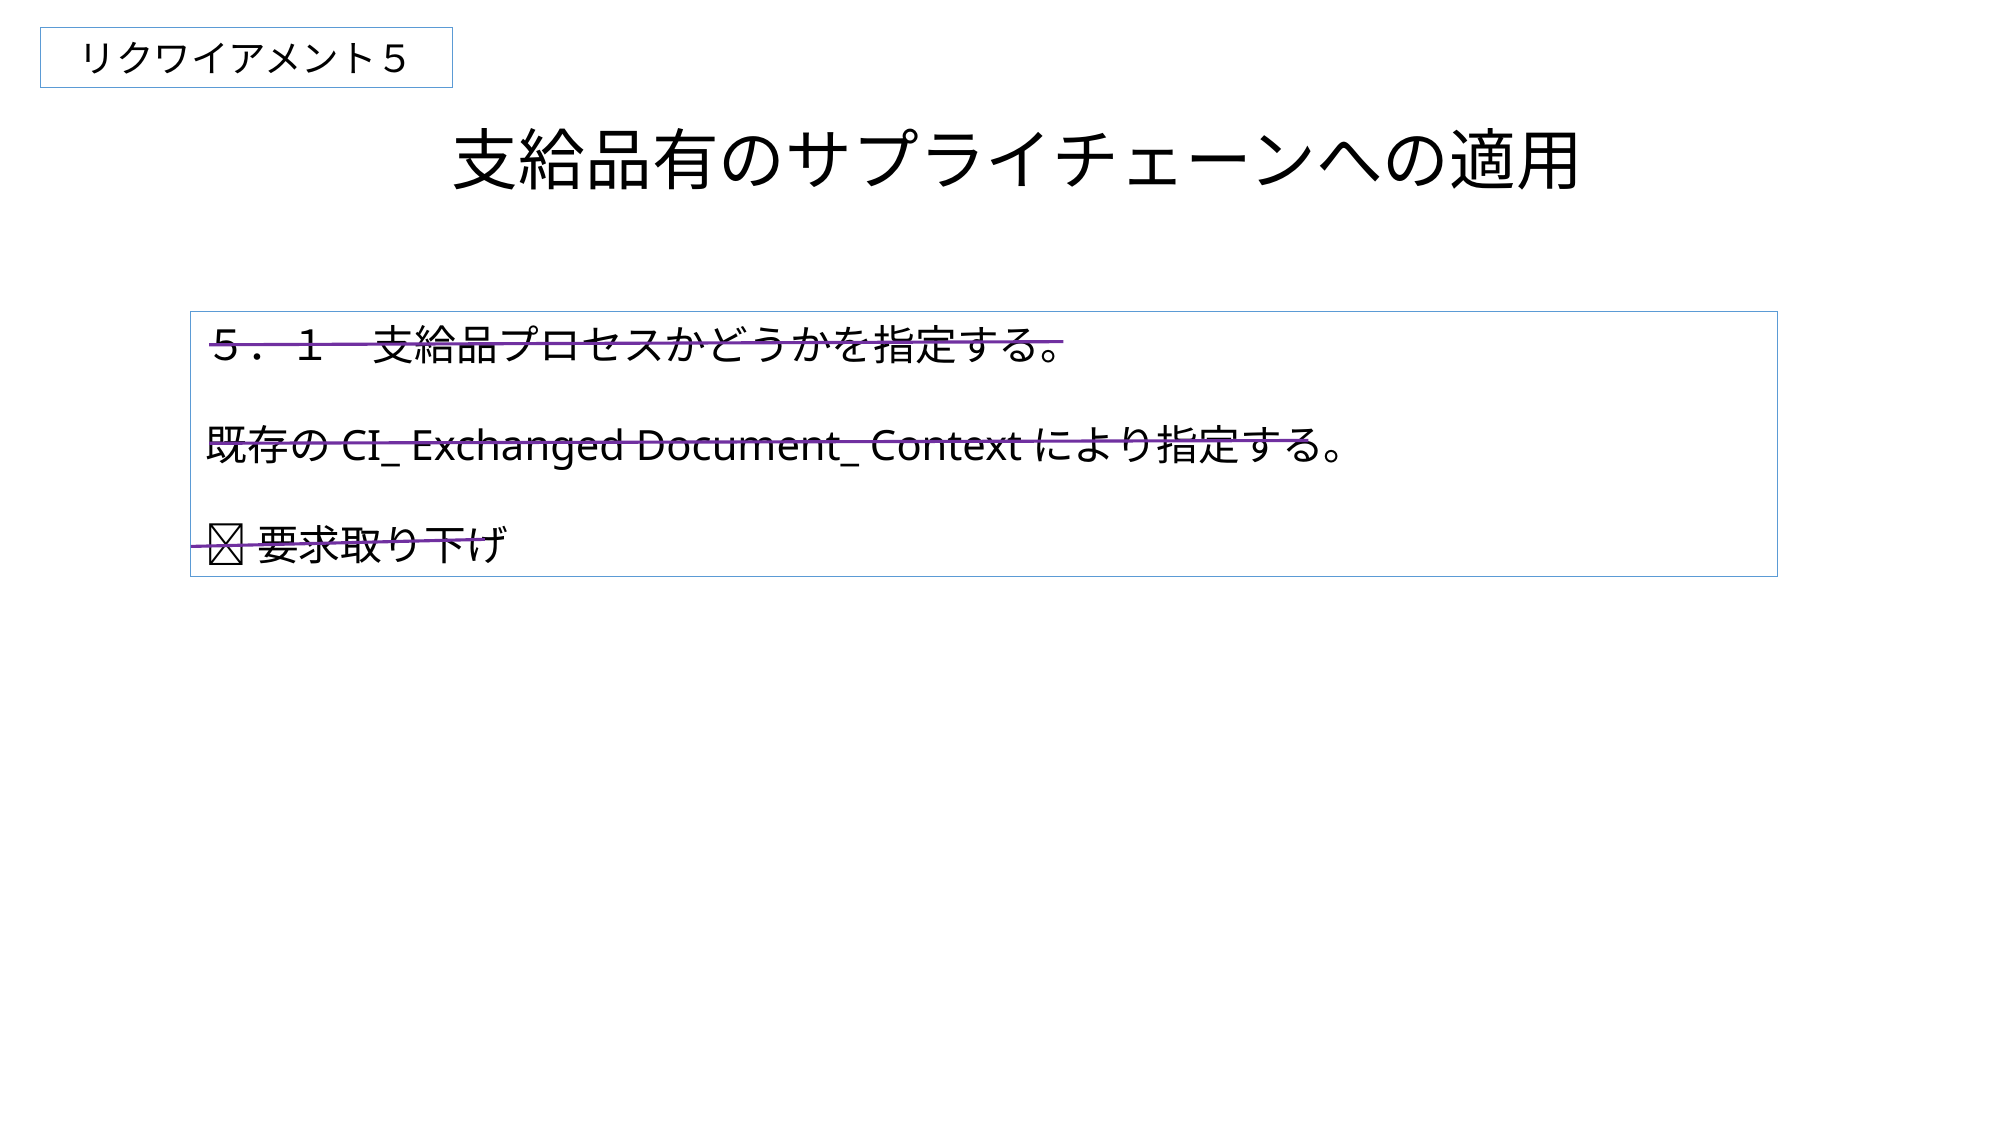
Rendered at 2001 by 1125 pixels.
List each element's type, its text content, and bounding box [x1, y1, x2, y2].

text_box ５．１ 支給品プロセスかどうかを指定する。 既存のCI_ Exchanged Document_ Contextにより指定する。 要求取り下げ [190, 311, 1778, 577]
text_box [209, 341, 1064, 345]
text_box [190, 539, 485, 547]
text_box 支給品有のサプライチェーンへの適用 [437, 110, 1599, 205]
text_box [209, 440, 1309, 444]
text_box リクワイアメント５ [40, 27, 453, 88]
